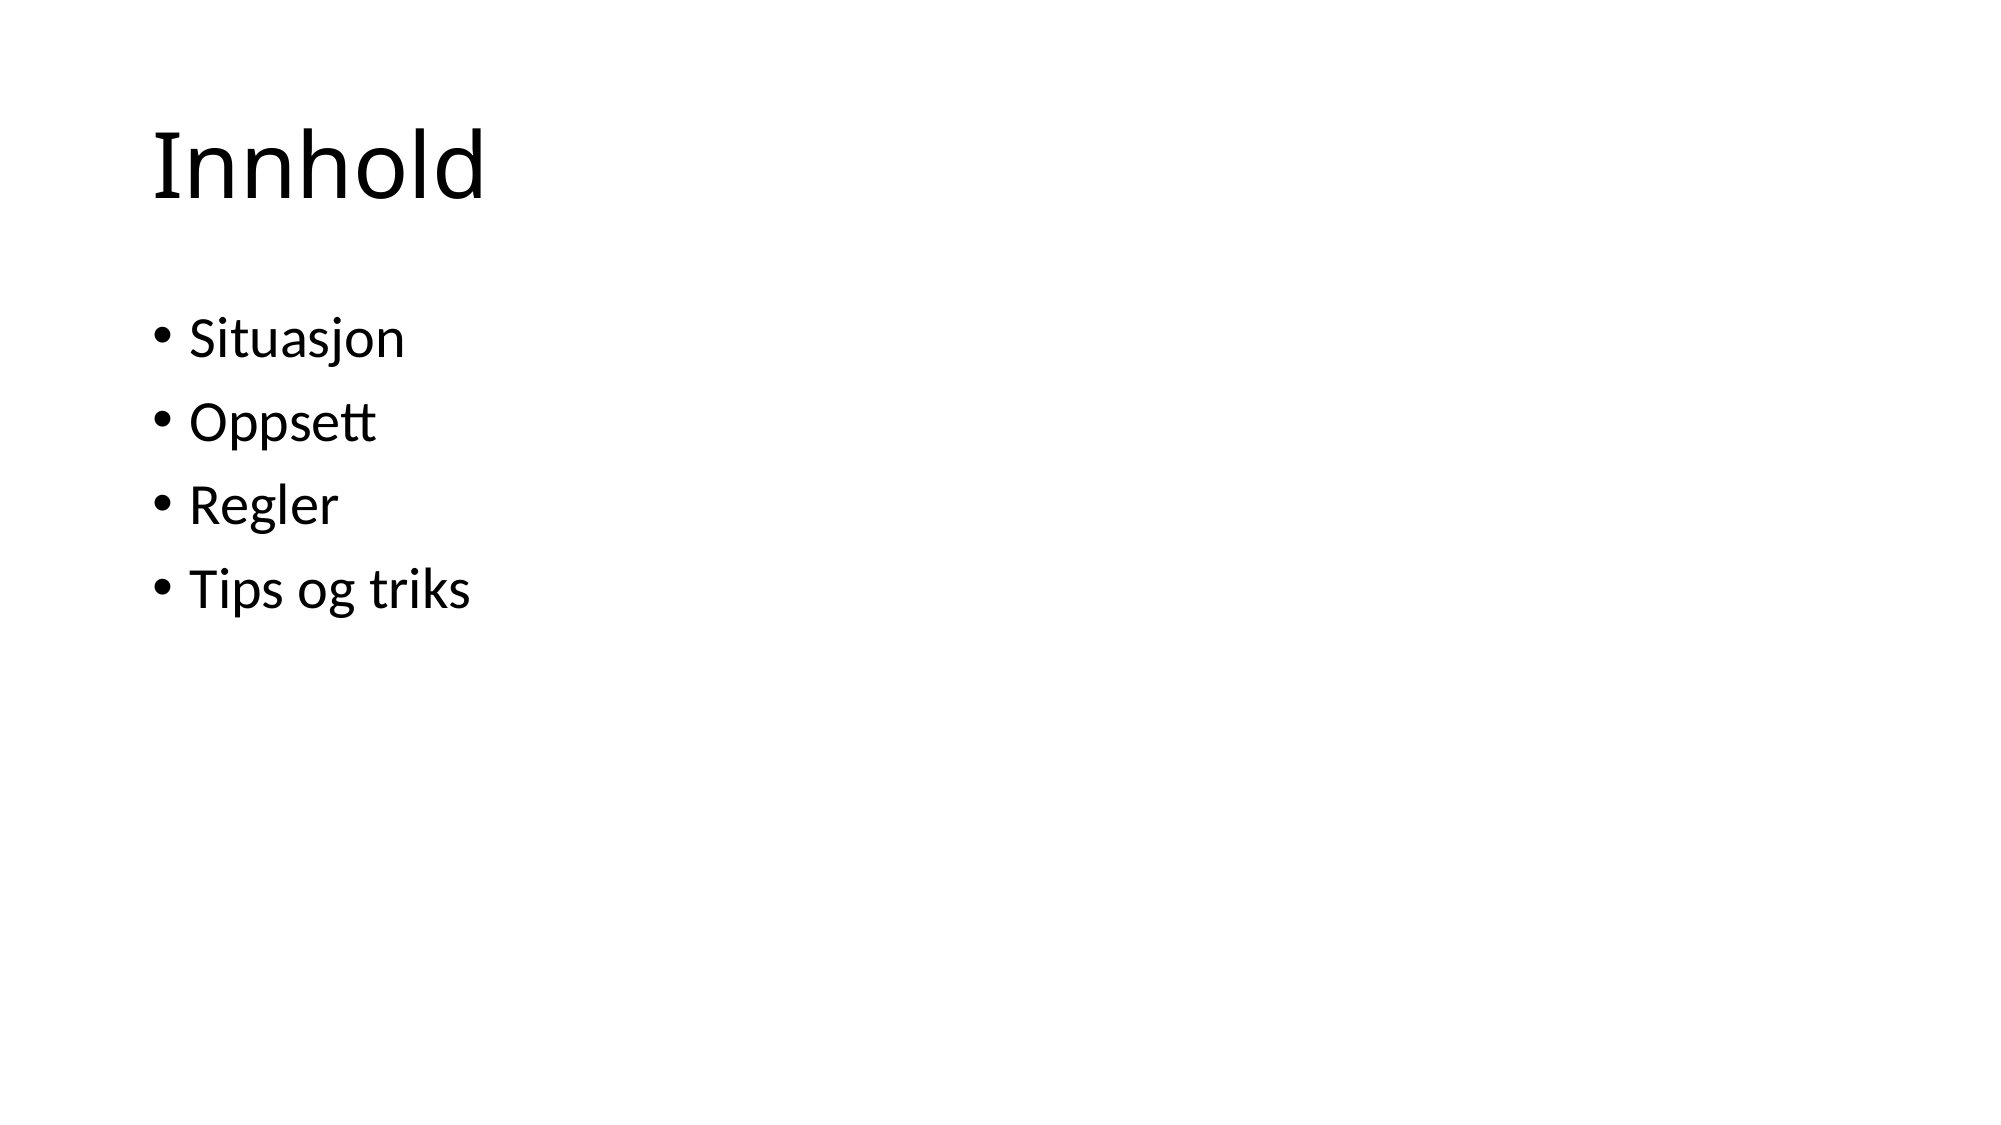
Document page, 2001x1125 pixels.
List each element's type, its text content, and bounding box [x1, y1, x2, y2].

list Situasjon Oppsett Regler Tips og triks [137, 299, 1863, 1014]
title Innhold [137, 59, 1863, 278]
